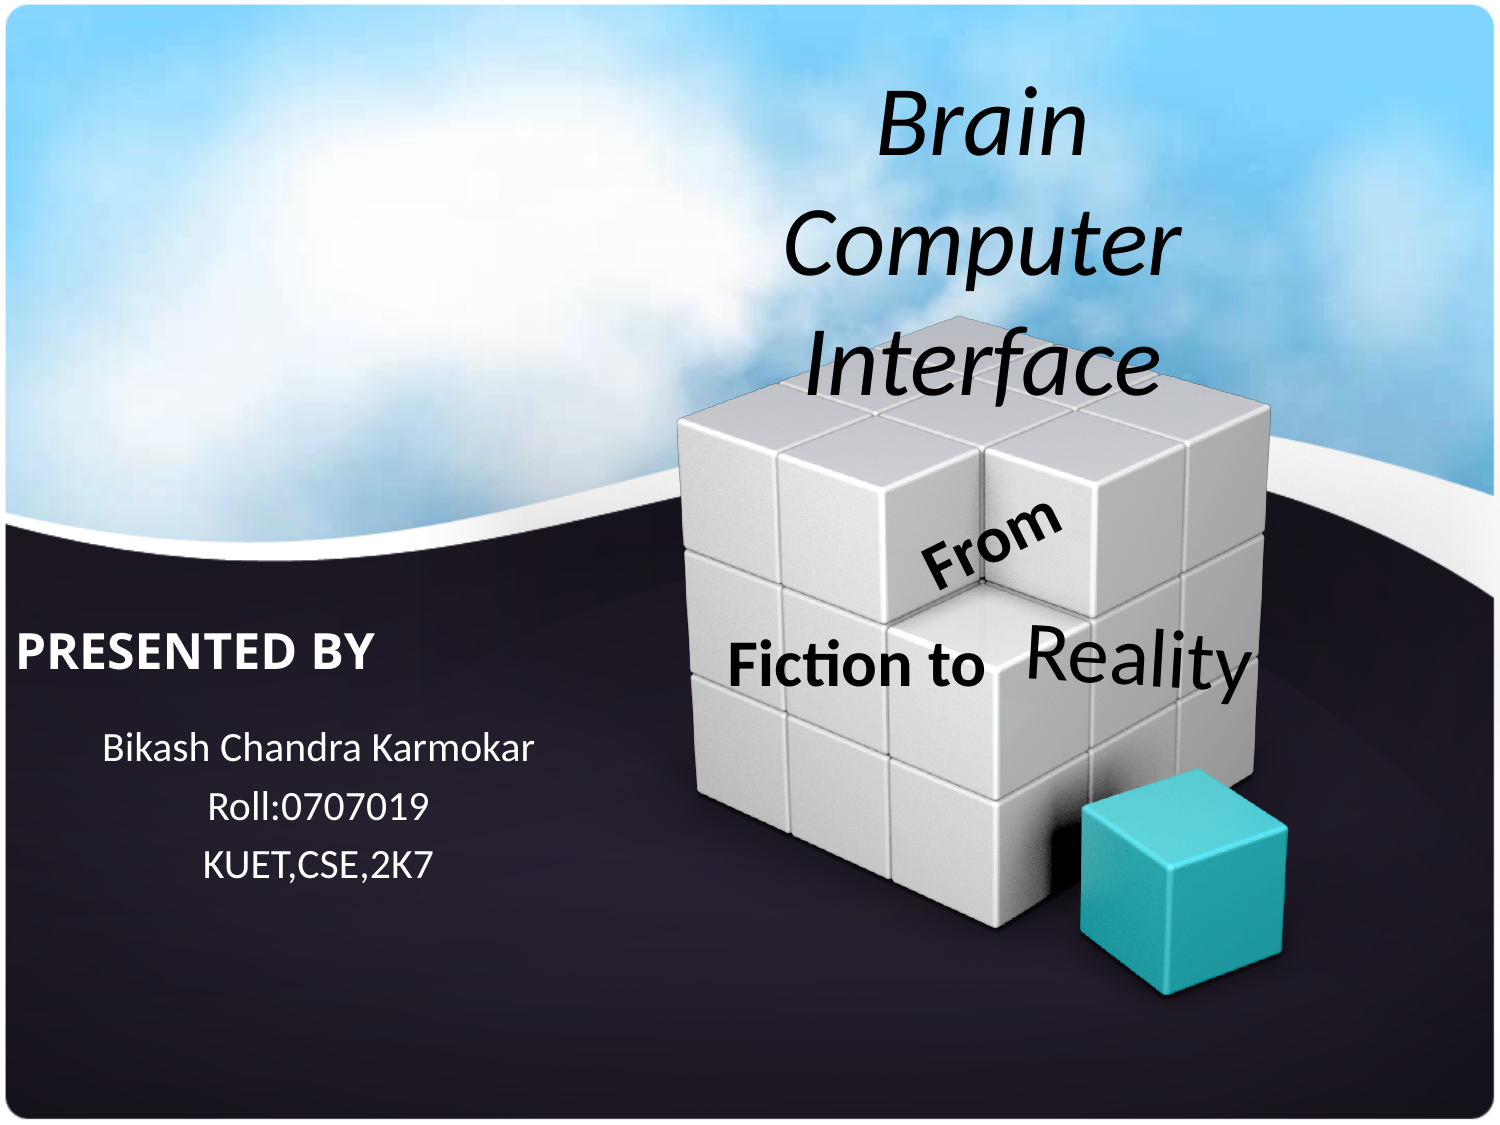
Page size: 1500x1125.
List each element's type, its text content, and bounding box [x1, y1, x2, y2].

text_box Reality [1012, 587, 1500, 732]
text_box Fiction to [712, 612, 1138, 708]
text_box From [891, 325, 1350, 618]
picture [0, 0, 1500, 1125]
text_box PRESENTED BY [0, 612, 425, 733]
title Brain Computer Interface [727, 75, 1238, 517]
subtitle Bikash Chandra Karmokar Roll:0707019 KUET,CSE,2K7 [0, 712, 638, 1080]
